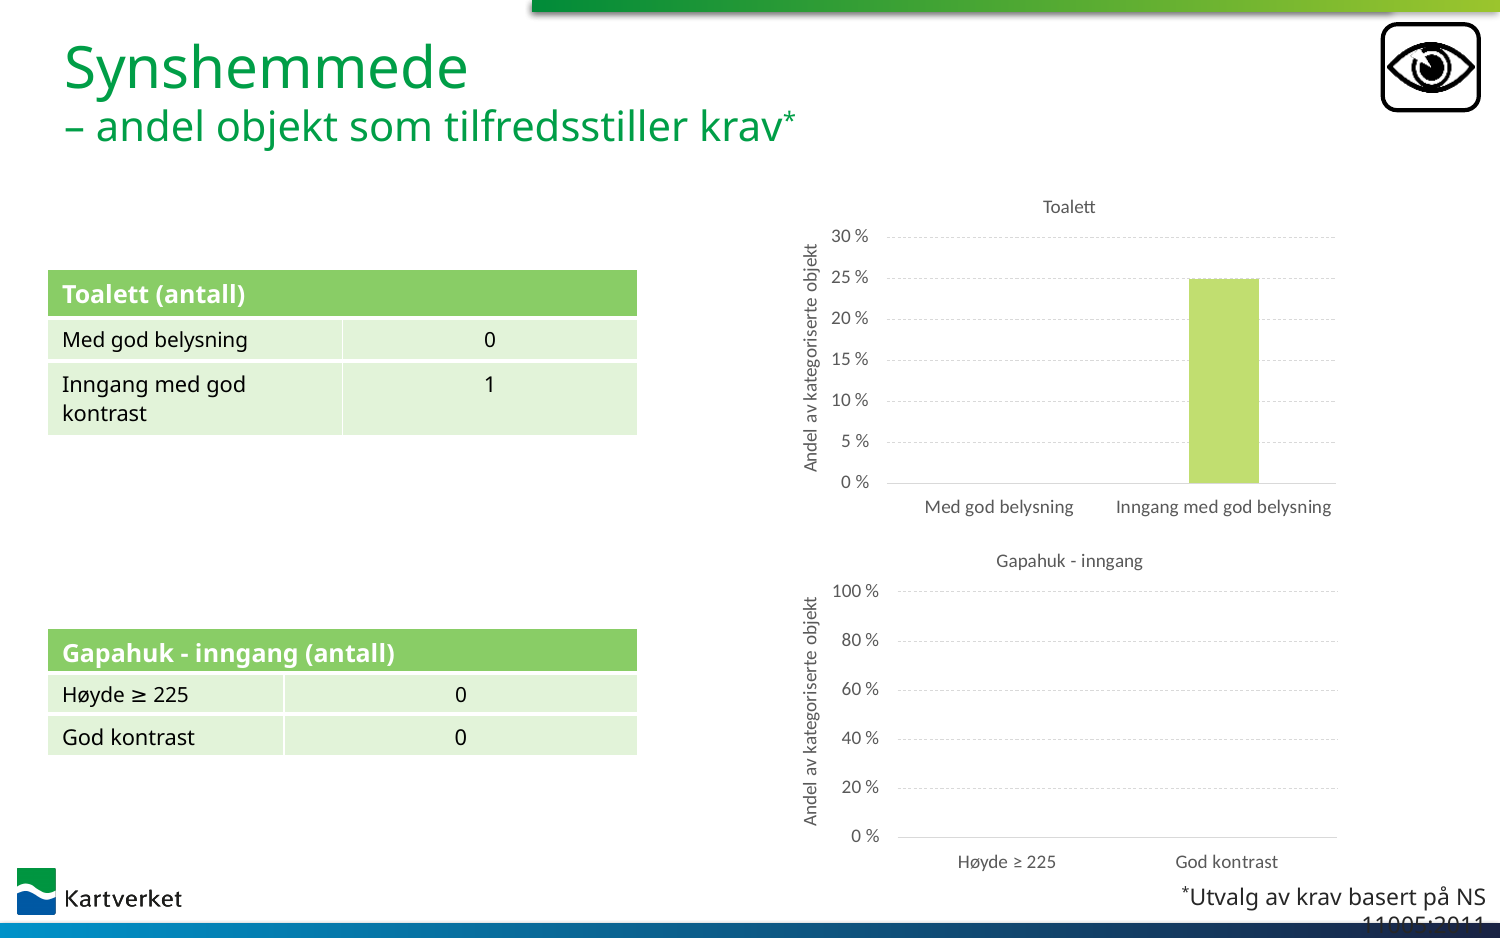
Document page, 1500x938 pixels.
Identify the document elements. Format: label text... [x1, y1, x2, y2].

text_box *Utvalg av krav basert på NS 11005:2011 [1068, 873, 1500, 938]
table_cell 0 [285, 716, 637, 755]
table_cell 1 [343, 363, 637, 435]
table_cell Med god belysning [48, 320, 342, 359]
picture [791, 541, 1348, 880]
table_cell Høyde ≥ 225 [48, 675, 283, 712]
table_header Toalett (antall) [48, 270, 637, 316]
table_header Gapahuk - inngang (antall) [48, 629, 637, 671]
table_cell 0 [343, 320, 637, 359]
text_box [1382, 24, 1480, 111]
picture [791, 187, 1347, 526]
table_cell 0 [285, 675, 637, 712]
table_cell Inngang med god kontrast [48, 363, 342, 435]
text_box Synshemmede – andel objekt som tilfredsstiller krav* [49, 24, 1431, 158]
table_cell God kontrast [48, 716, 283, 755]
